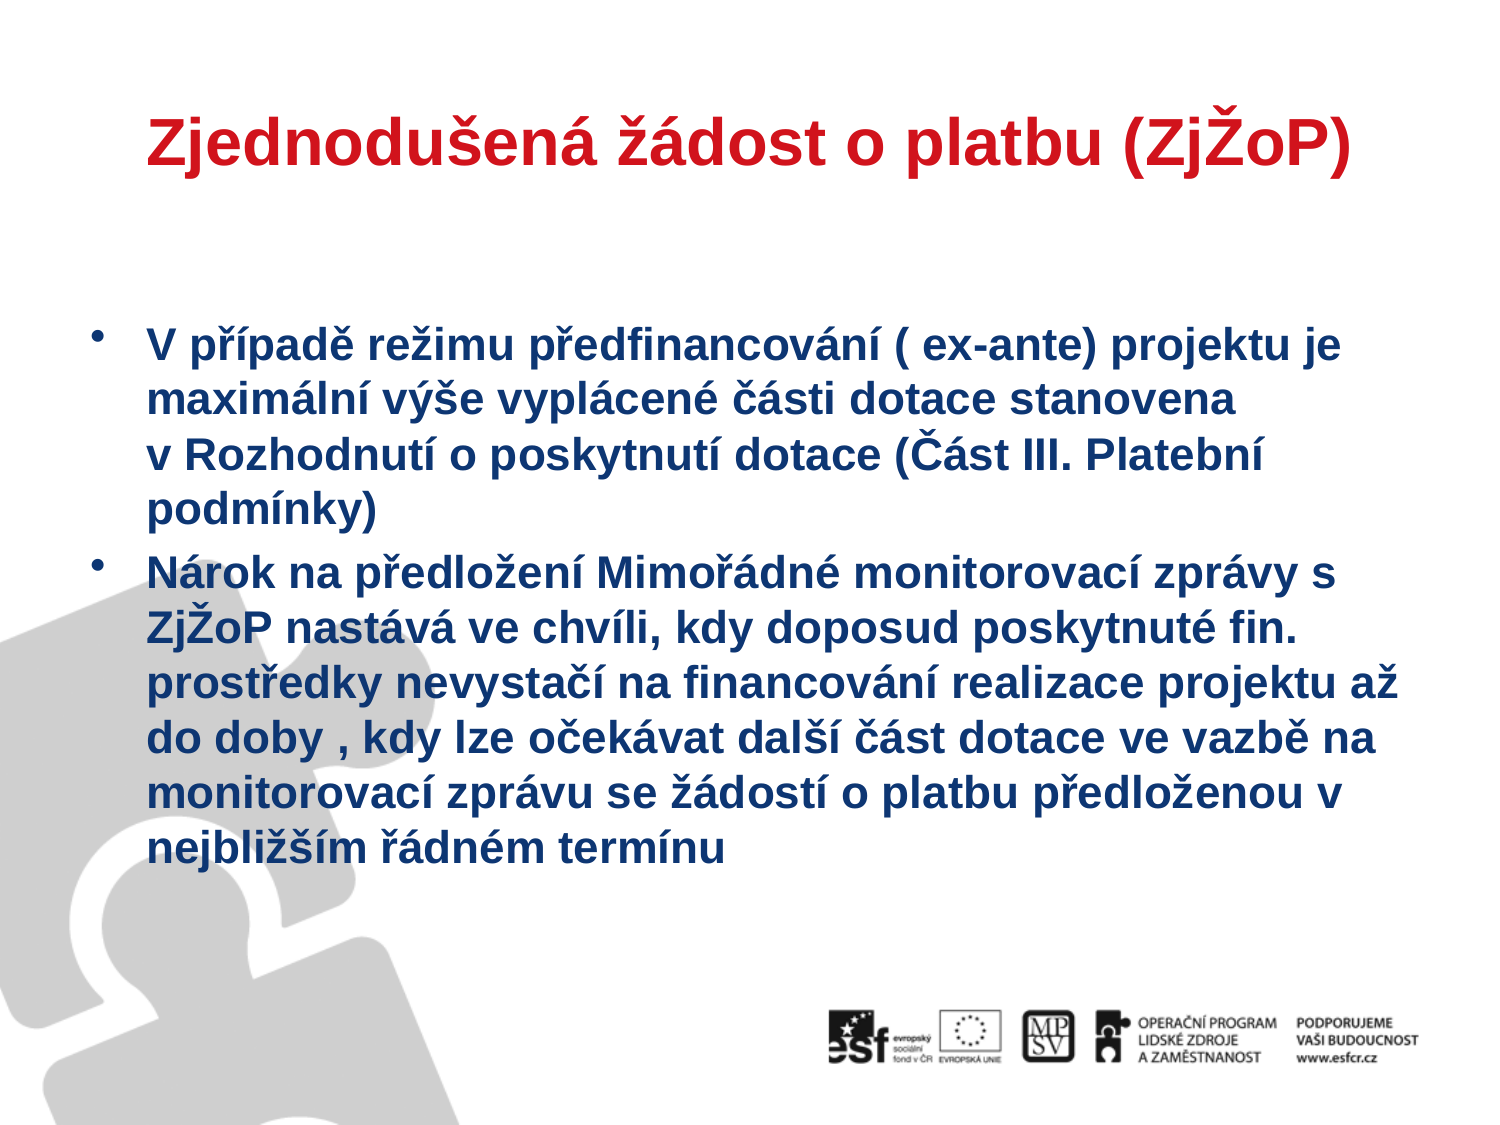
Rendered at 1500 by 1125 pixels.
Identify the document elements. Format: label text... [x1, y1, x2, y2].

picture [0, 0, 1500, 1125]
title Zjednodušená žádost o platbu (ZjŽoP) [74, 44, 1426, 233]
list V případě režimu předfinancování ( ex-ante) projektu je maximální výše vyplácené části dotace stanovena v Rozhodnutí o poskytnutí dotace (Část III. Platební podmínky) Nárok na předložení Mimořádné monitorovací zprávy s ZjŽoP nastává ve chvíli, kdy doposud poskytnuté fin. prostředky nevystačí na financování realizace projektu až do doby , kdy lze očekávat další část dotace ve vazbě na monitorovací zprávu se žádostí o platbu předloženou v nejbližším řádném termínu [74, 262, 1426, 1006]
